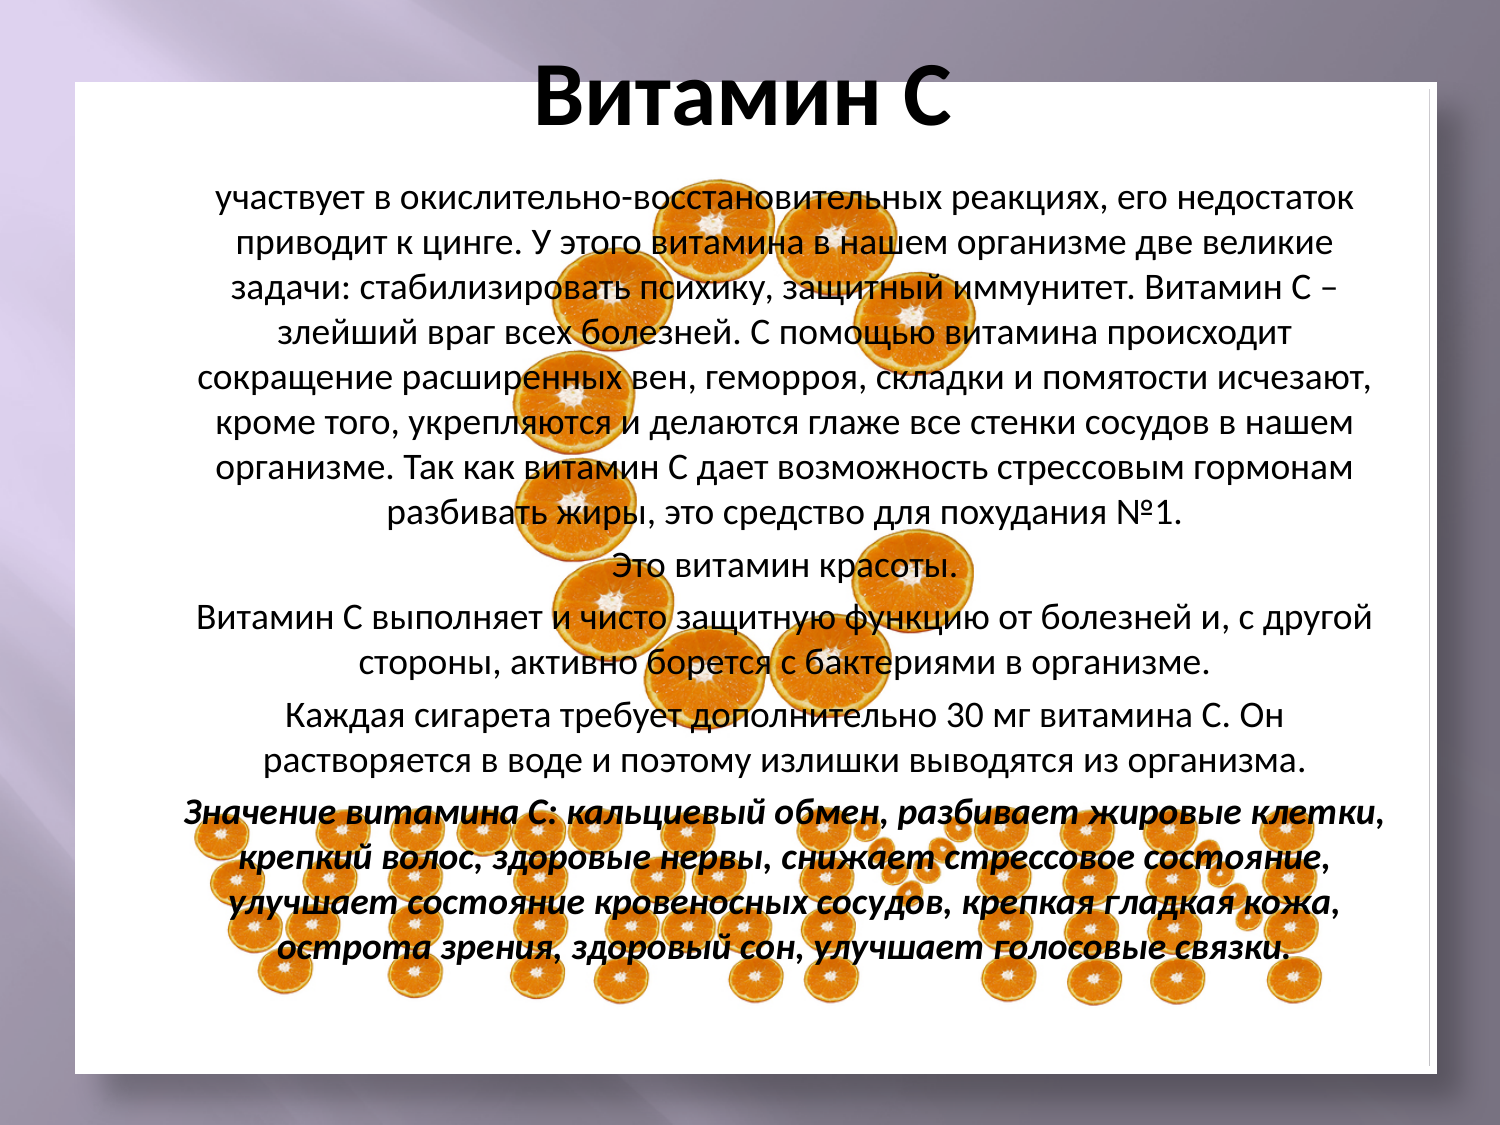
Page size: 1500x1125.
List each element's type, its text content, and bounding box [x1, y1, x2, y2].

picture [81, 89, 1430, 1067]
title Витамин С [292, 58, 1193, 89]
